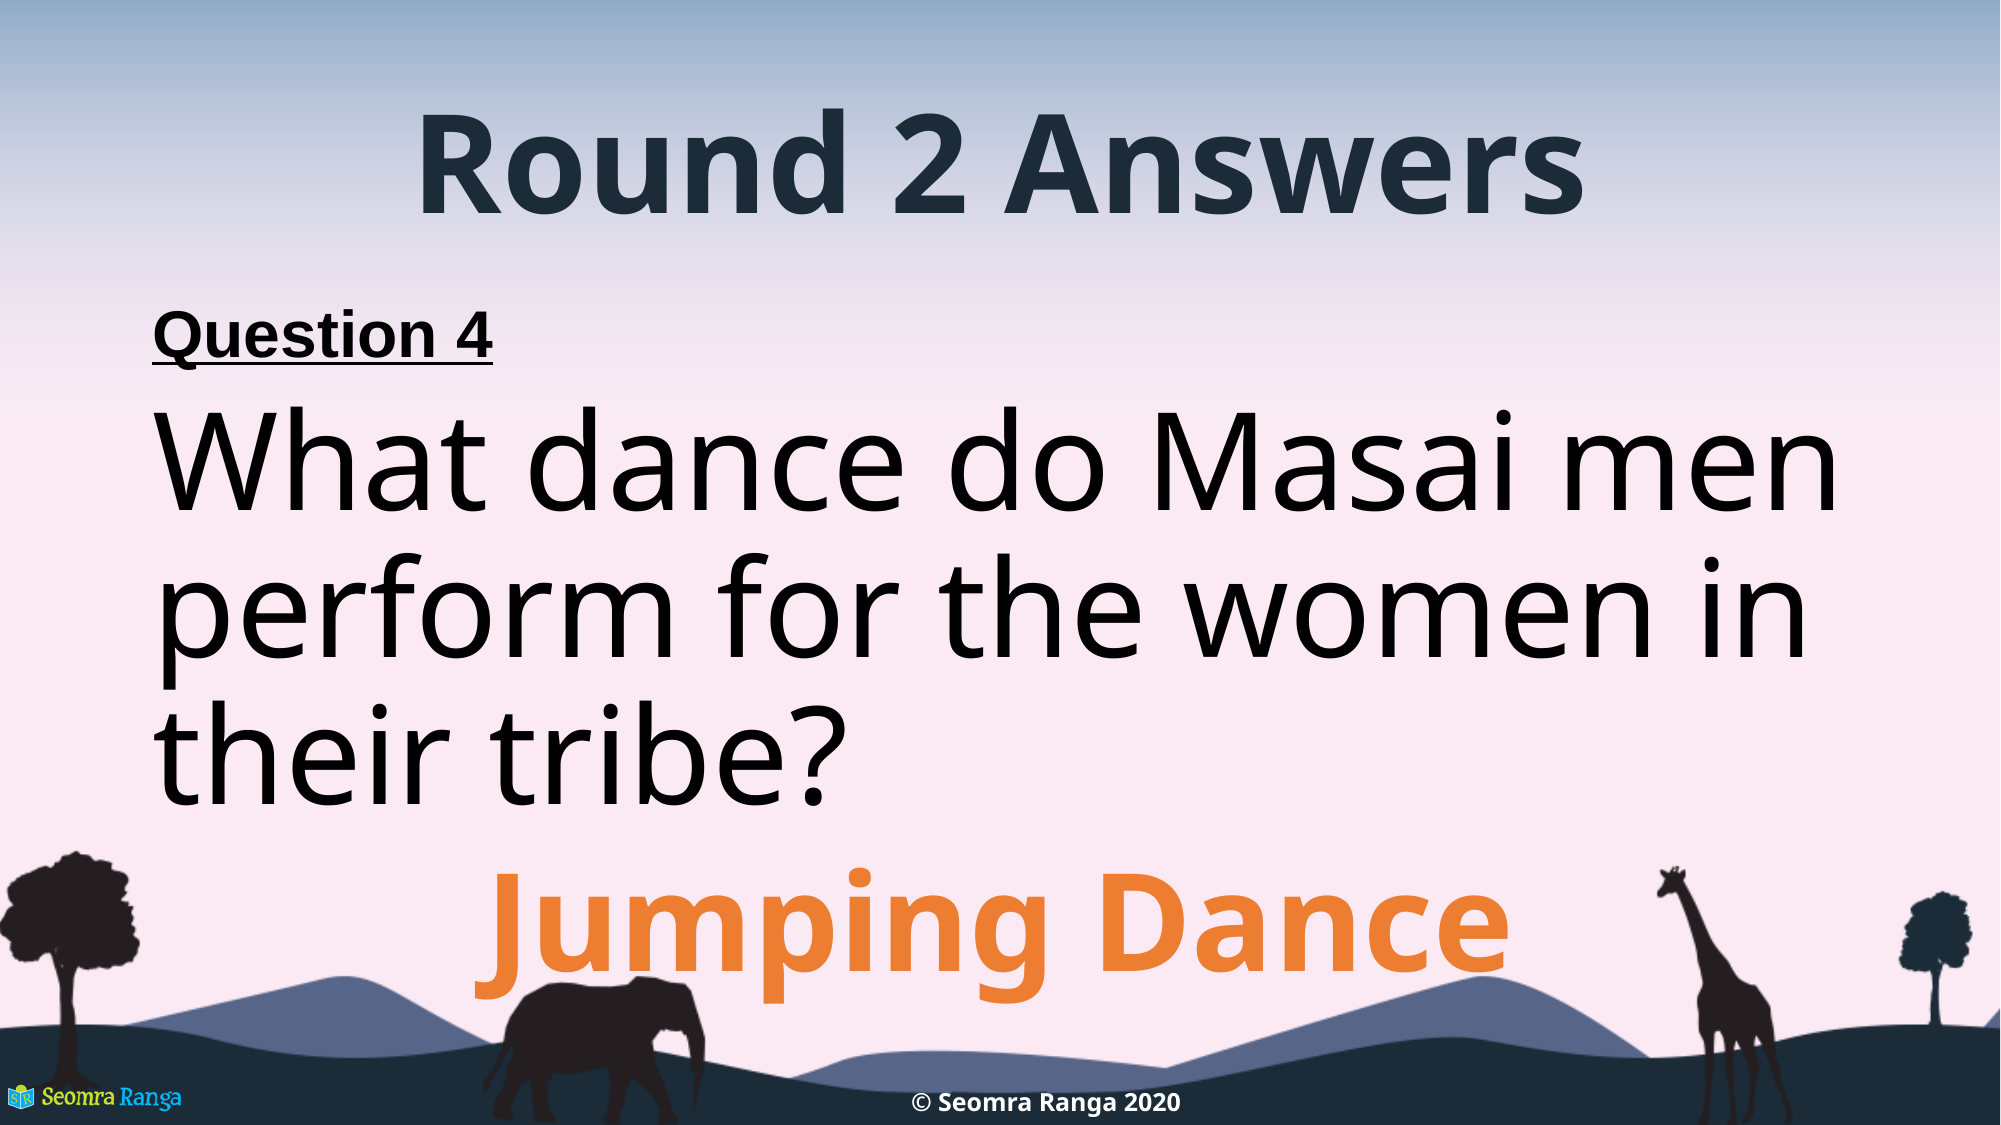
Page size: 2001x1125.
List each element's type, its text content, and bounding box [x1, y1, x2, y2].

picture [0, 0, 2001, 1125]
text_box © Seomra Ranga 2020 www.seomraranga.com [762, 1079, 1330, 1125]
list Question 4 What dance do Masai men perform for the women in their tribe? Jumping Dance [137, 293, 1863, 1014]
title Round 2 Answers [137, 59, 1863, 278]
